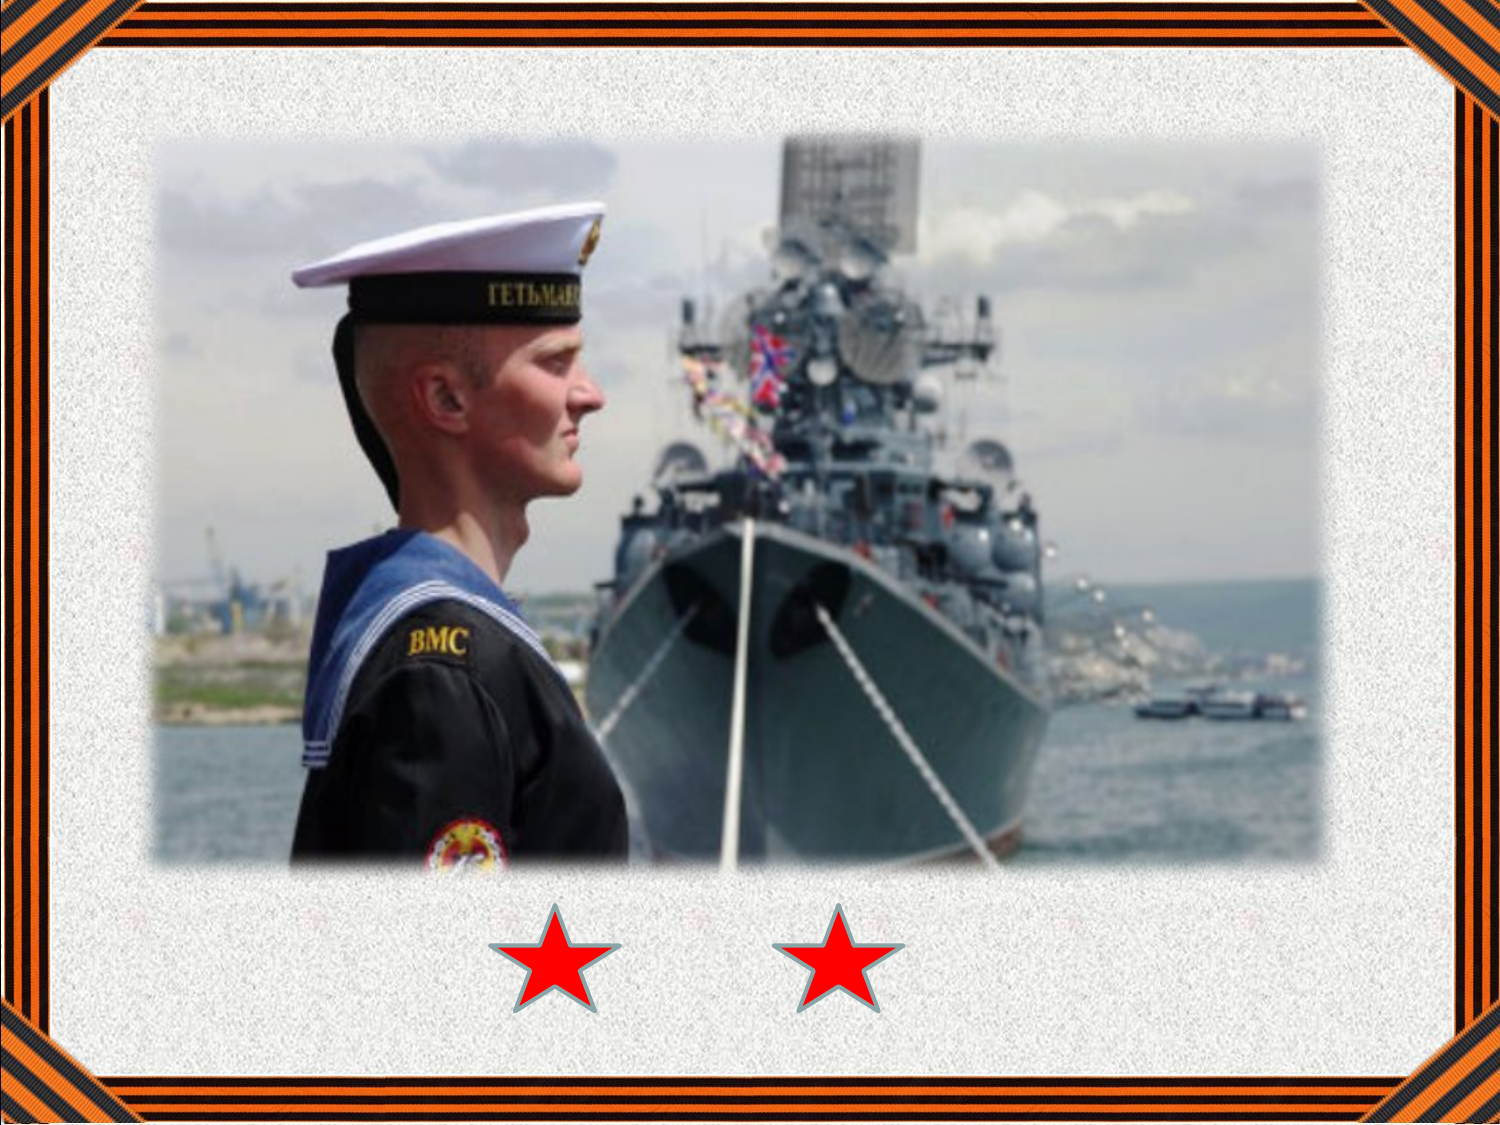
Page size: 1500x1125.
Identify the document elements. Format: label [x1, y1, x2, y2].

text_box [488, 902, 622, 1014]
text_box [771, 902, 906, 1014]
picture [0, 0, 1500, 1125]
